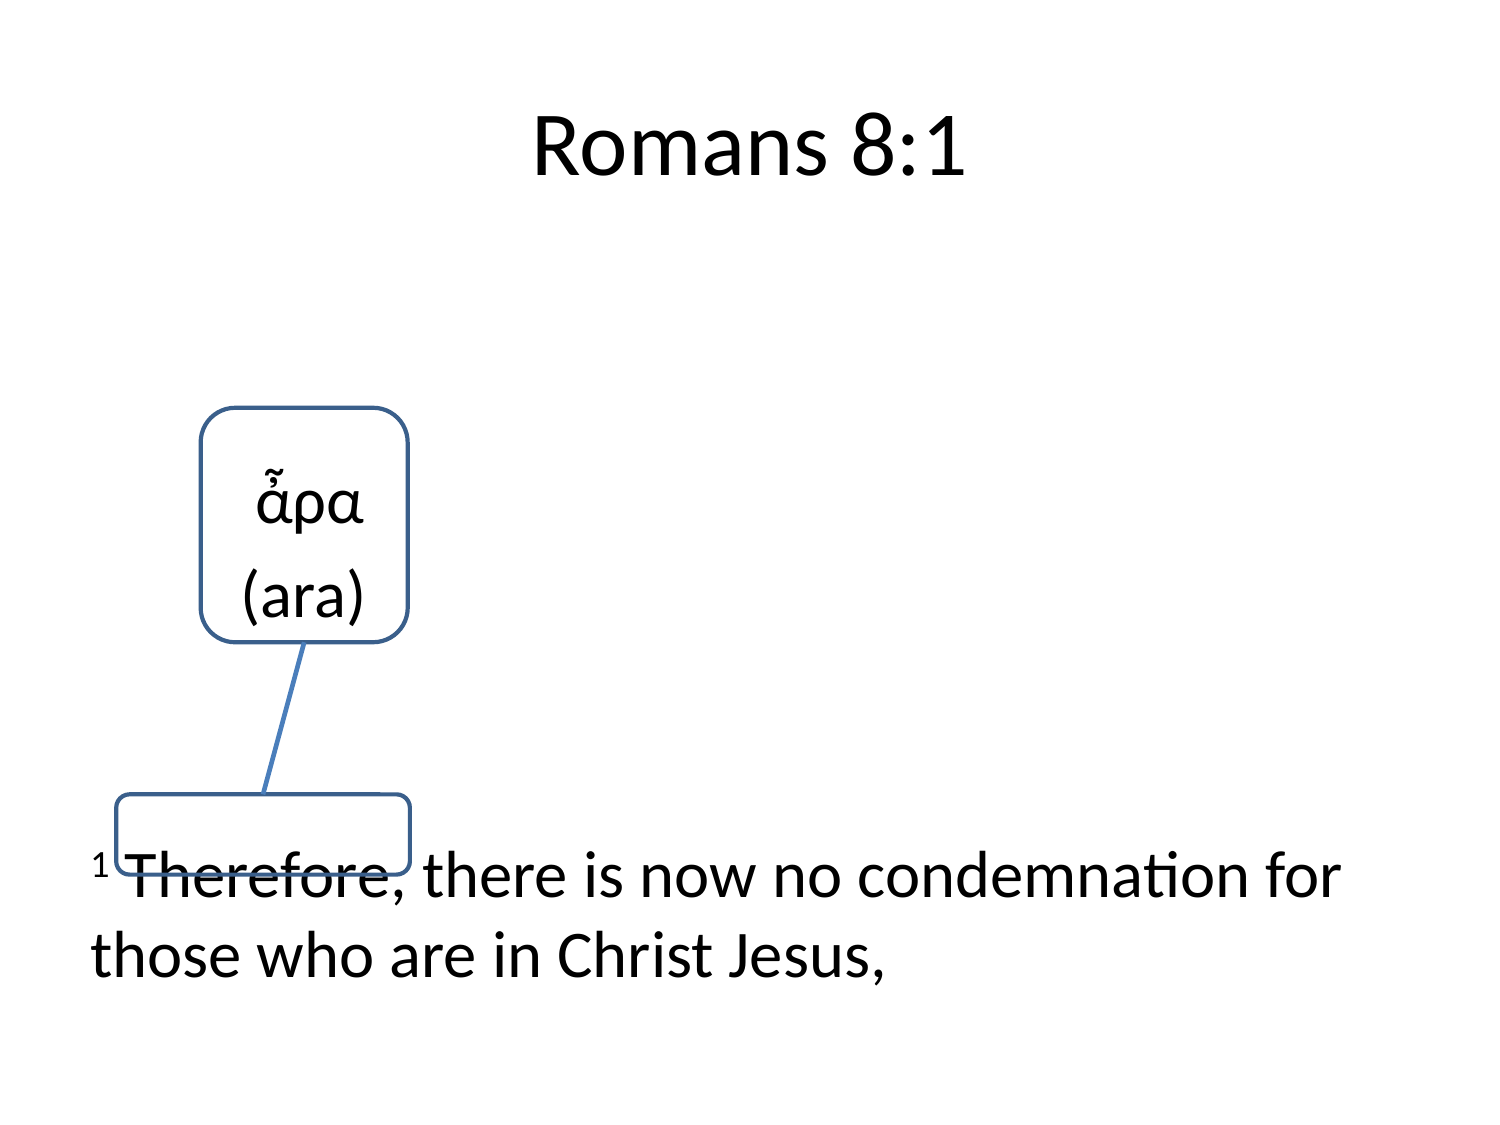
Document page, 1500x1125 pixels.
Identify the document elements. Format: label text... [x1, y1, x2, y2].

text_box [262, 641, 305, 795]
list ἆρα (ara) 1 Therefore, there is now no condemnation for those who are in Christ Jesus, [75, 262, 1425, 1005]
text_box [198, 405, 410, 645]
title Romans 8:1 [75, 45, 1425, 233]
text_box [114, 792, 412, 877]
